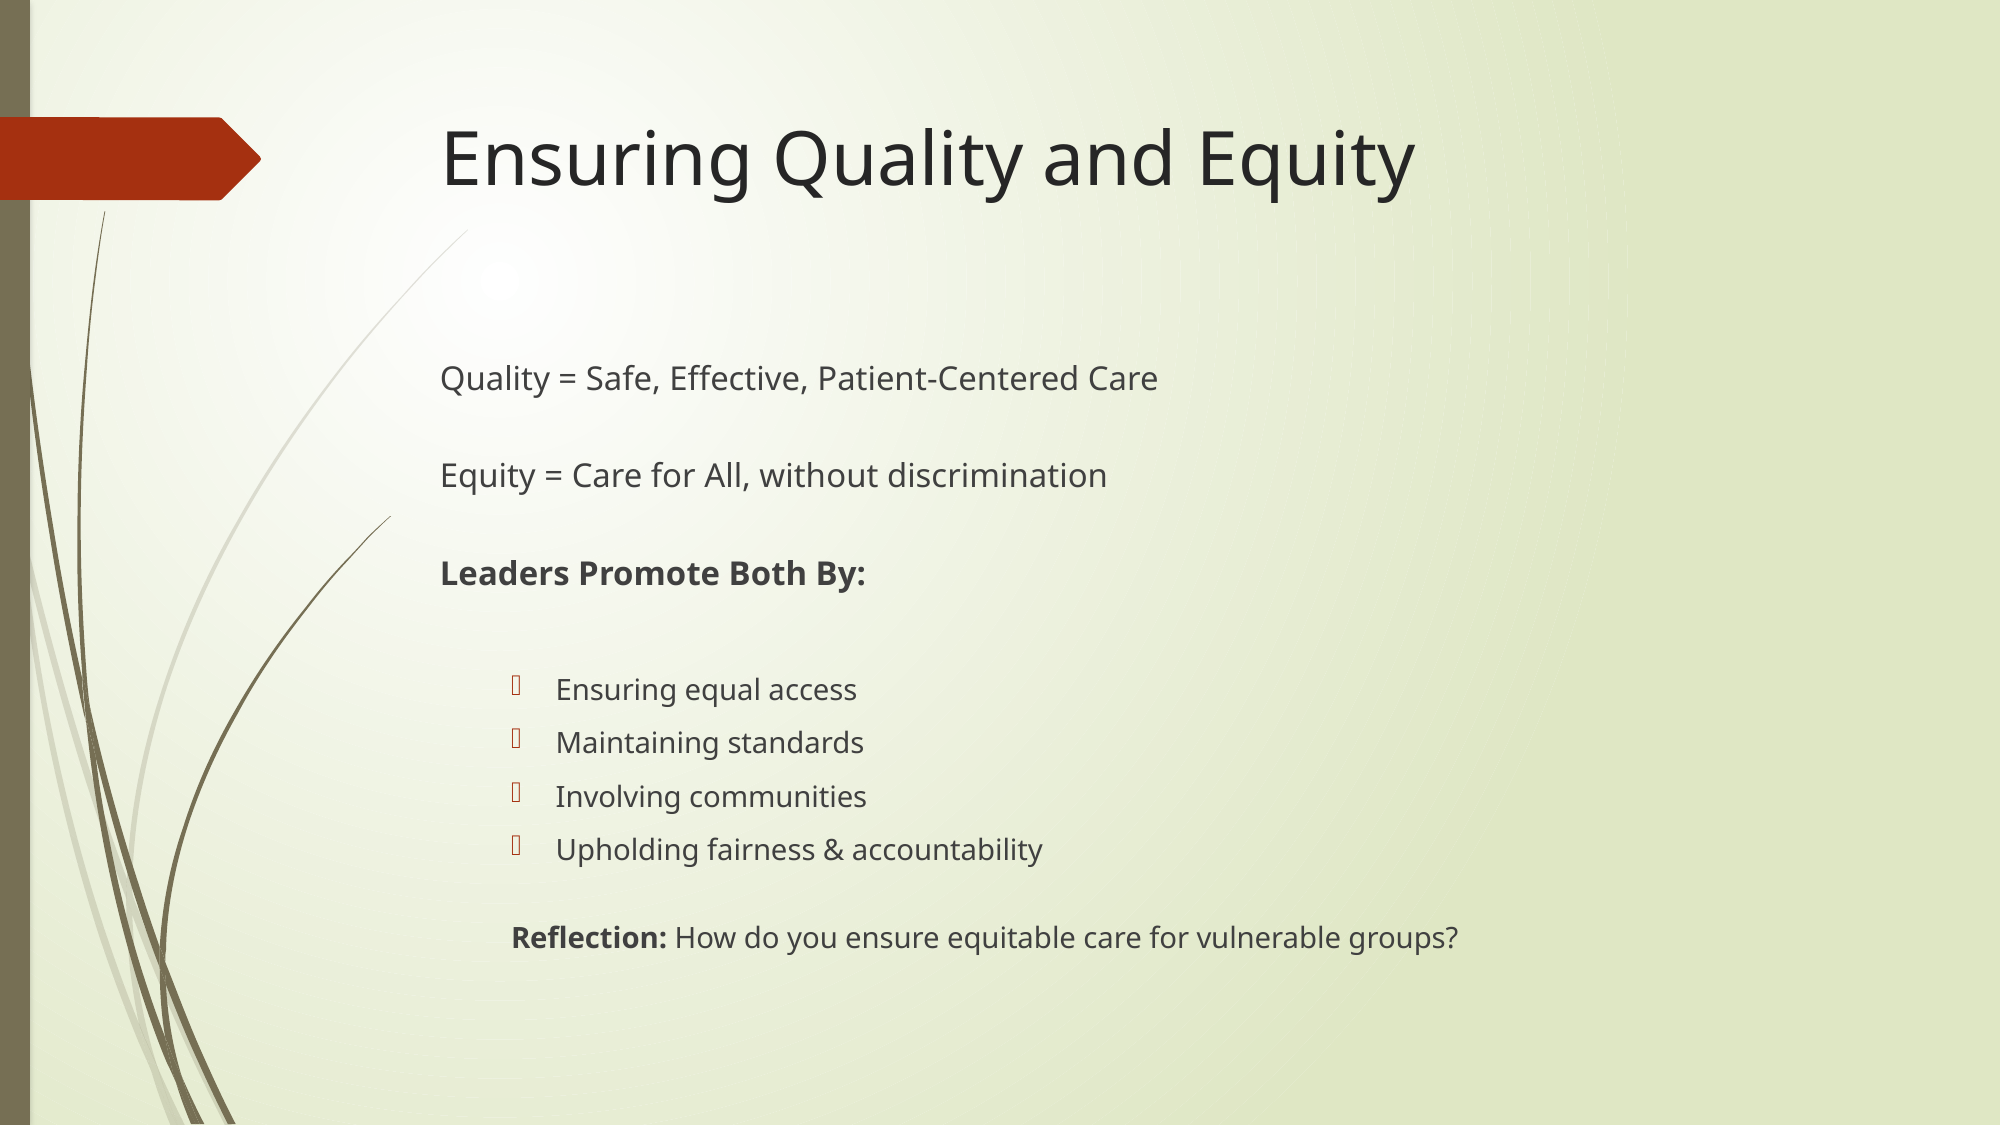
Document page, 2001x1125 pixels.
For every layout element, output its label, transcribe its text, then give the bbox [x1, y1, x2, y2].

list Quality = Safe, Effective, Patient-Centered Care Equity = Care for All, without discrimination Leaders Promote Both By: Ensuring equal access Maintaining standards Involving communities Upholding fairness & accountability Reflection: How do you ensure equitable care for vulnerable groups? [424, 350, 1888, 970]
title Ensuring Quality and Equity [425, 102, 1888, 313]
